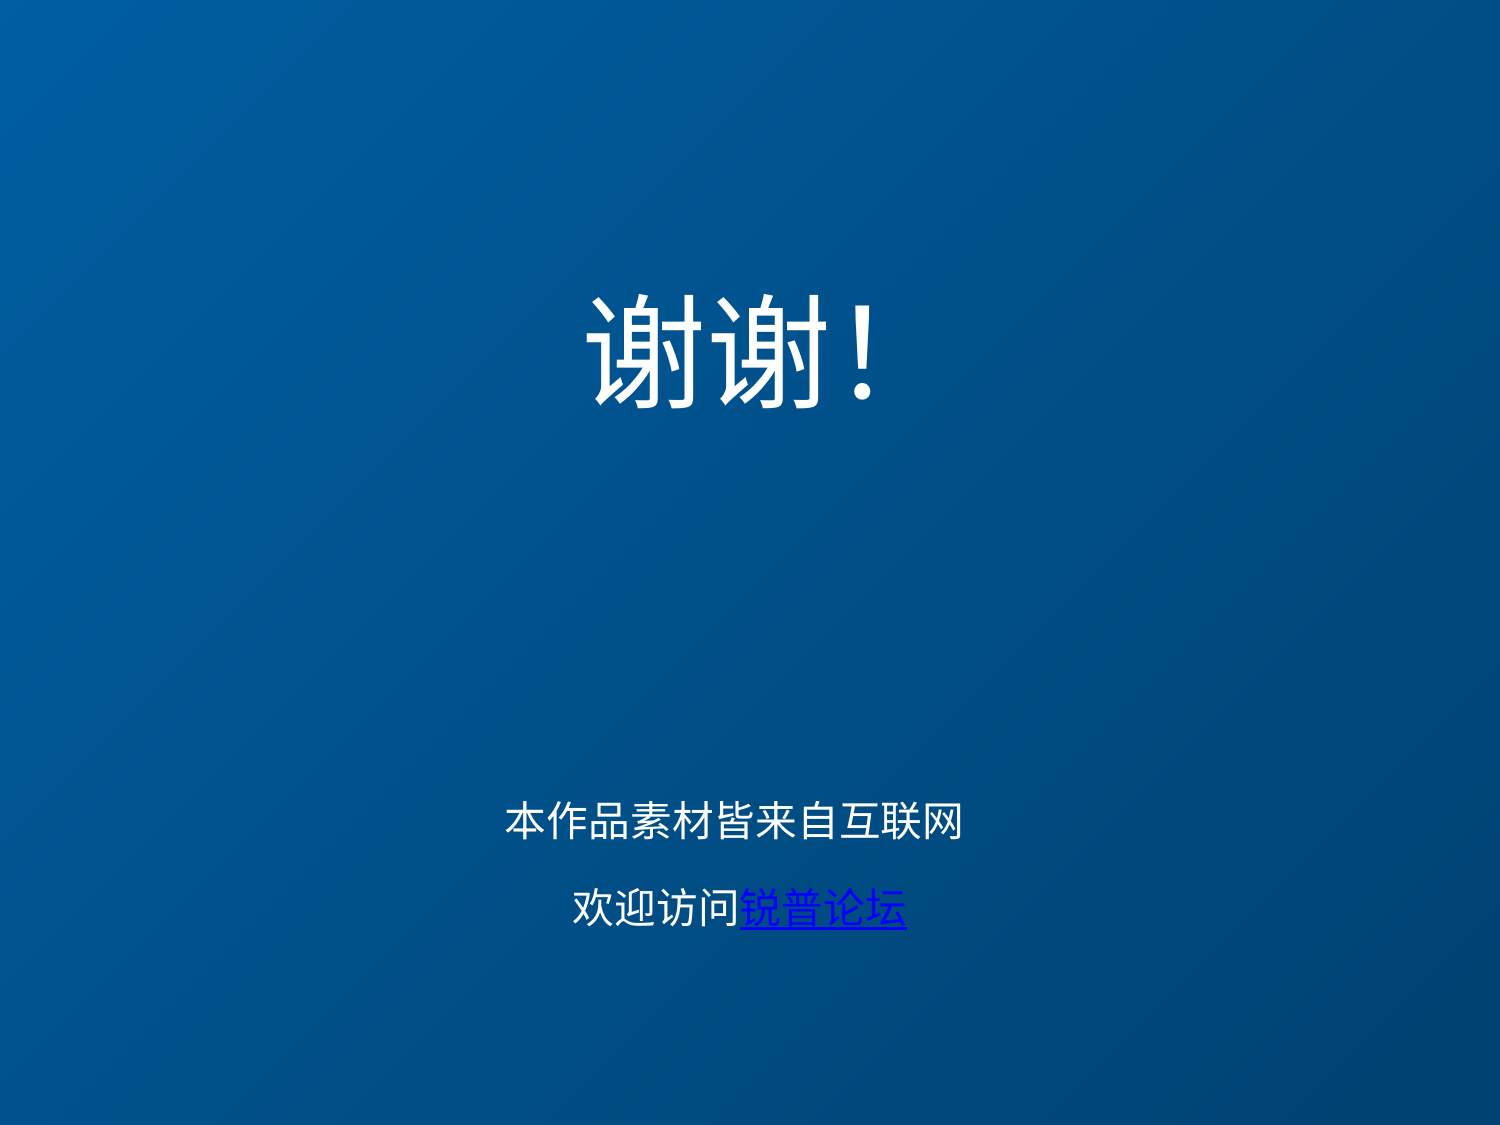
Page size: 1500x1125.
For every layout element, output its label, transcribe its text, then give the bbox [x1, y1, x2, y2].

text_box 欢迎访问锐普论坛 [558, 874, 942, 951]
text_box 本作品素材皆来自互联网 [490, 786, 1010, 852]
text_box 谢谢！ [566, 267, 934, 432]
text_box [0, 0, 1500, 1125]
